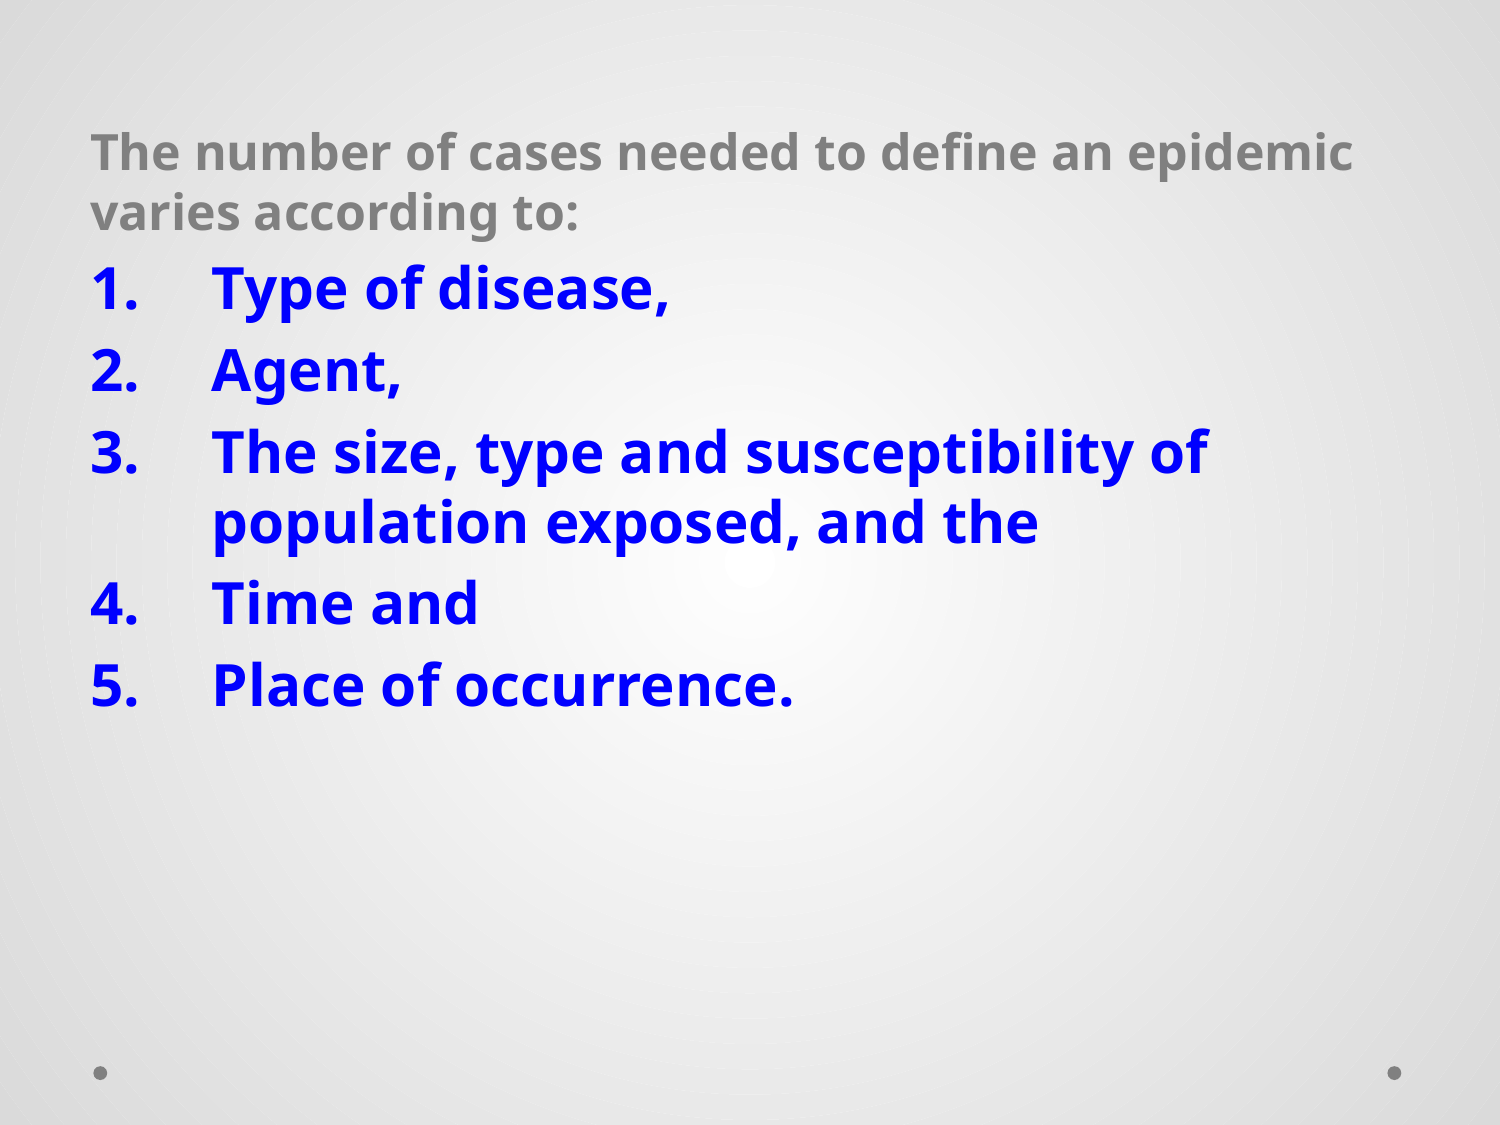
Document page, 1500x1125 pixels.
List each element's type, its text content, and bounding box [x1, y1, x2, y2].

list The number of cases needed to define an epidemic varies according to: Type of disease, Agent, The size, type and susceptibility of population exposed, and the Time and Place of occurrence. [75, 112, 1425, 1063]
